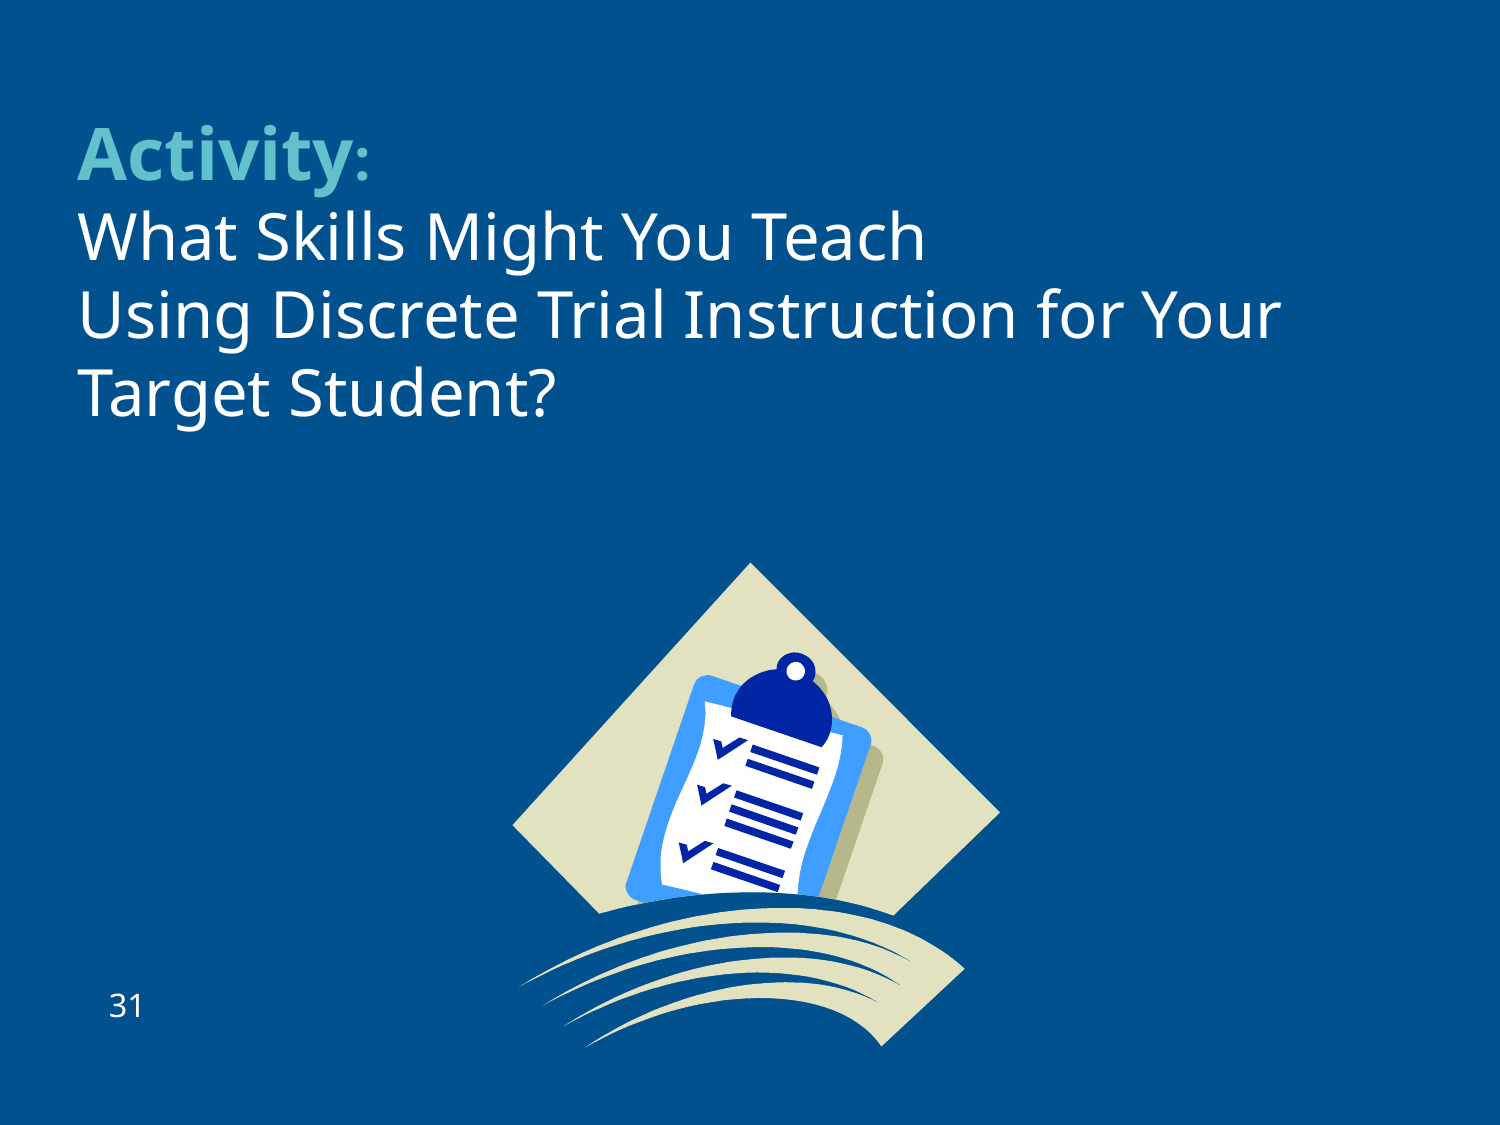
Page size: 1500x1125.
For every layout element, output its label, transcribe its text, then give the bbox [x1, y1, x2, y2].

slide_number 31 [93, 976, 194, 1037]
picture [511, 561, 1001, 1048]
title Activity: What Skills Might You Teach Using Discrete Trial Instruction for Your Target Student? [62, 99, 1413, 438]
